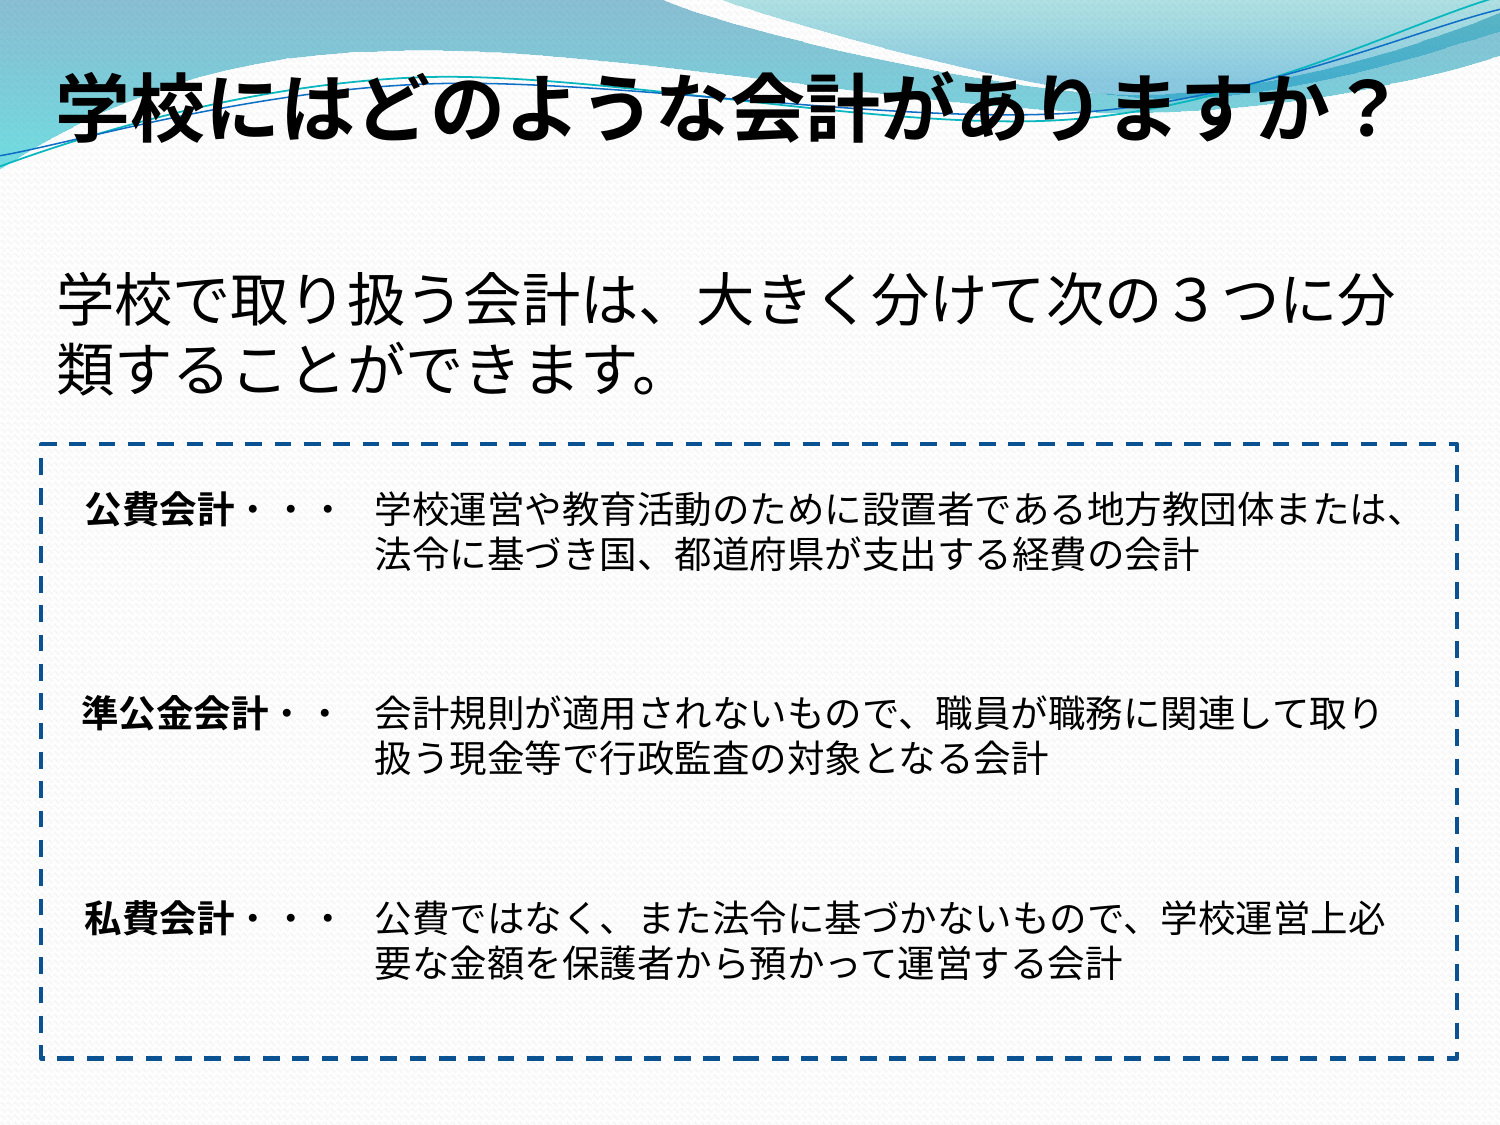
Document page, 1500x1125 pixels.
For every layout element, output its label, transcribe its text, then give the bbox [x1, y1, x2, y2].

text_box [39, 442, 1459, 1061]
text_box 学校で取り扱う会計は、大きく分けて次の３つに分類することができます。 [41, 255, 1458, 410]
text_box 学校運営や教育活動のために設置者である地方教団体または、法令に基づき国、都道府県が支出する経費の会計 [360, 478, 1424, 584]
text_box 会計規則が適用されないもので、職員が職務に関連して取り扱う現金等で行政監査の対象となる会計 [360, 683, 1424, 788]
text_box 学校にはどのような会計がありますか？ [41, 54, 1424, 160]
text_box 公費ではなく、また法令に基づかないもので、学校運営上必要な金額を保護者から預かって運営する会計 [360, 887, 1424, 992]
